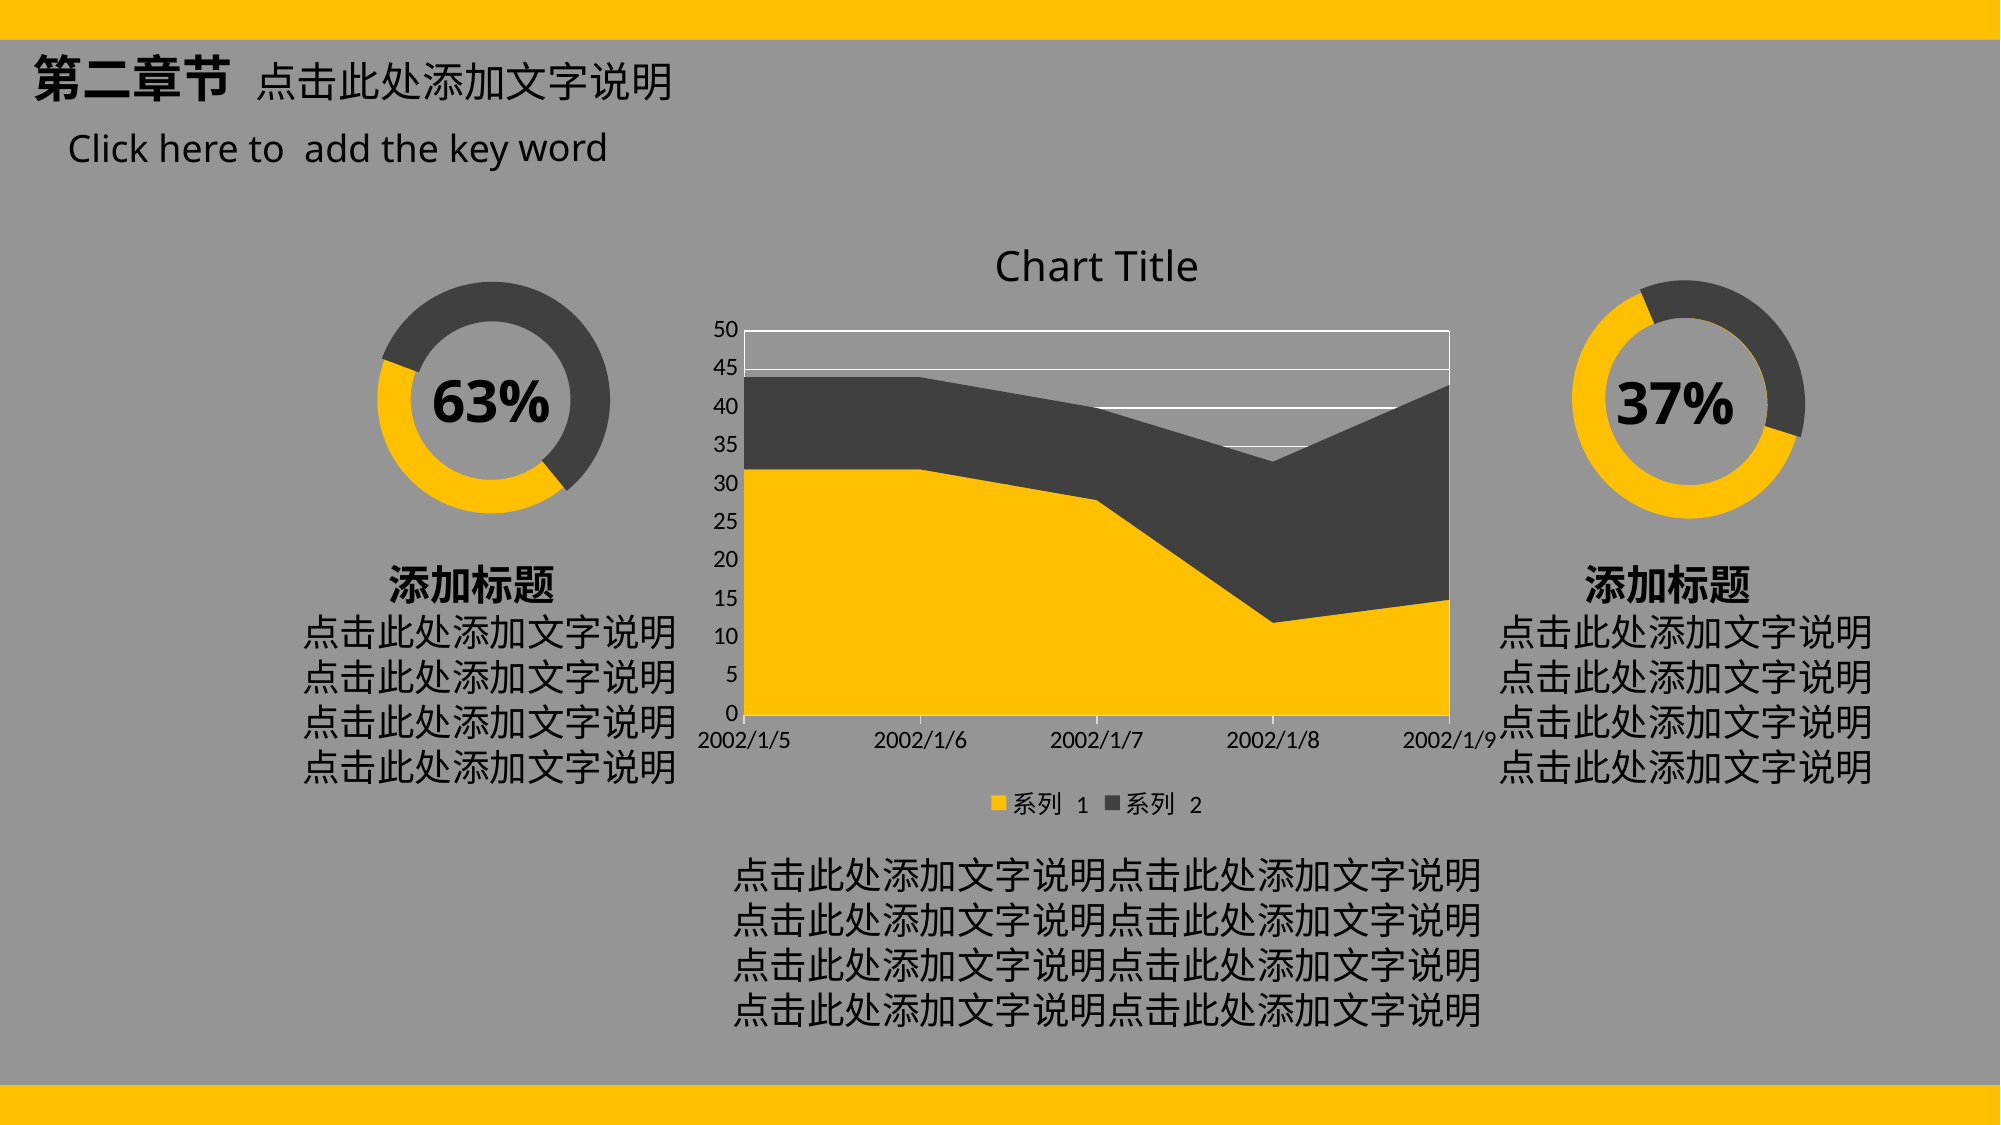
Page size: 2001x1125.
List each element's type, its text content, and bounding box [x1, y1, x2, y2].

text_box 第二章节 点击此处添加文字说明 [17, 40, 695, 116]
text_box 点击此处添加文字说明点击此处添加文字说明 点击此处添加文字说明点击此处添加文字说明 点击此处添加文字说明点击此处添加文字说明 点击此处添加文字说明点击此处添加文字说明 [717, 844, 1503, 1040]
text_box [374, 281, 610, 518]
text_box Click here to add the key word [52, 116, 660, 178]
text_box 添加标题 点击此处添加文字说明 点击此处添加文字说明 点击此处添加文字说明 点击此处添加文字说明 [287, 551, 680, 796]
chart [680, 202, 1514, 828]
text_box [1565, 284, 1809, 520]
text_box 添加标题 点击此处添加文字说明 点击此处添加文字说明 点击此处添加文字说明 点击此处添加文字说明 [1514, 551, 1891, 796]
